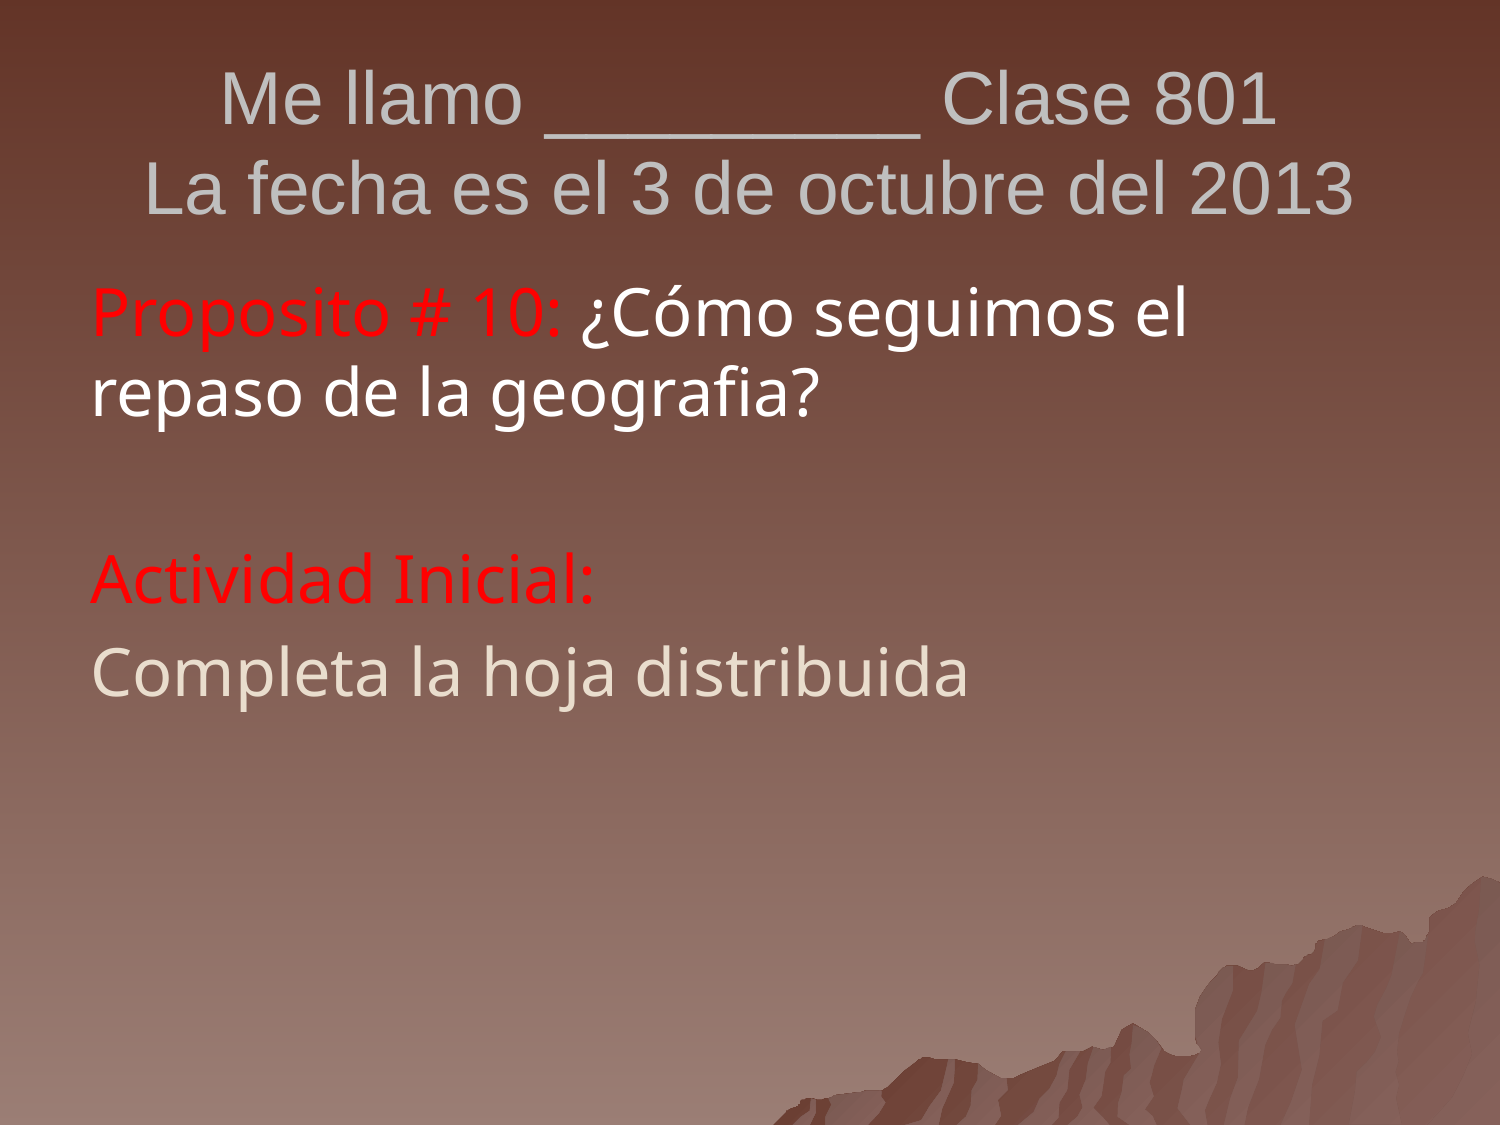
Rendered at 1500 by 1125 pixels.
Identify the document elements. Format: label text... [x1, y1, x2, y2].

list Proposito # 10: ¿Cómo seguimos el repaso de la geografia? Actividad Inicial: Completa la hoja distribuida [75, 262, 1425, 1006]
title Me llamo _________ Clase 801 La fecha es el 3 de octubre del 2013 [0, 45, 1500, 233]
